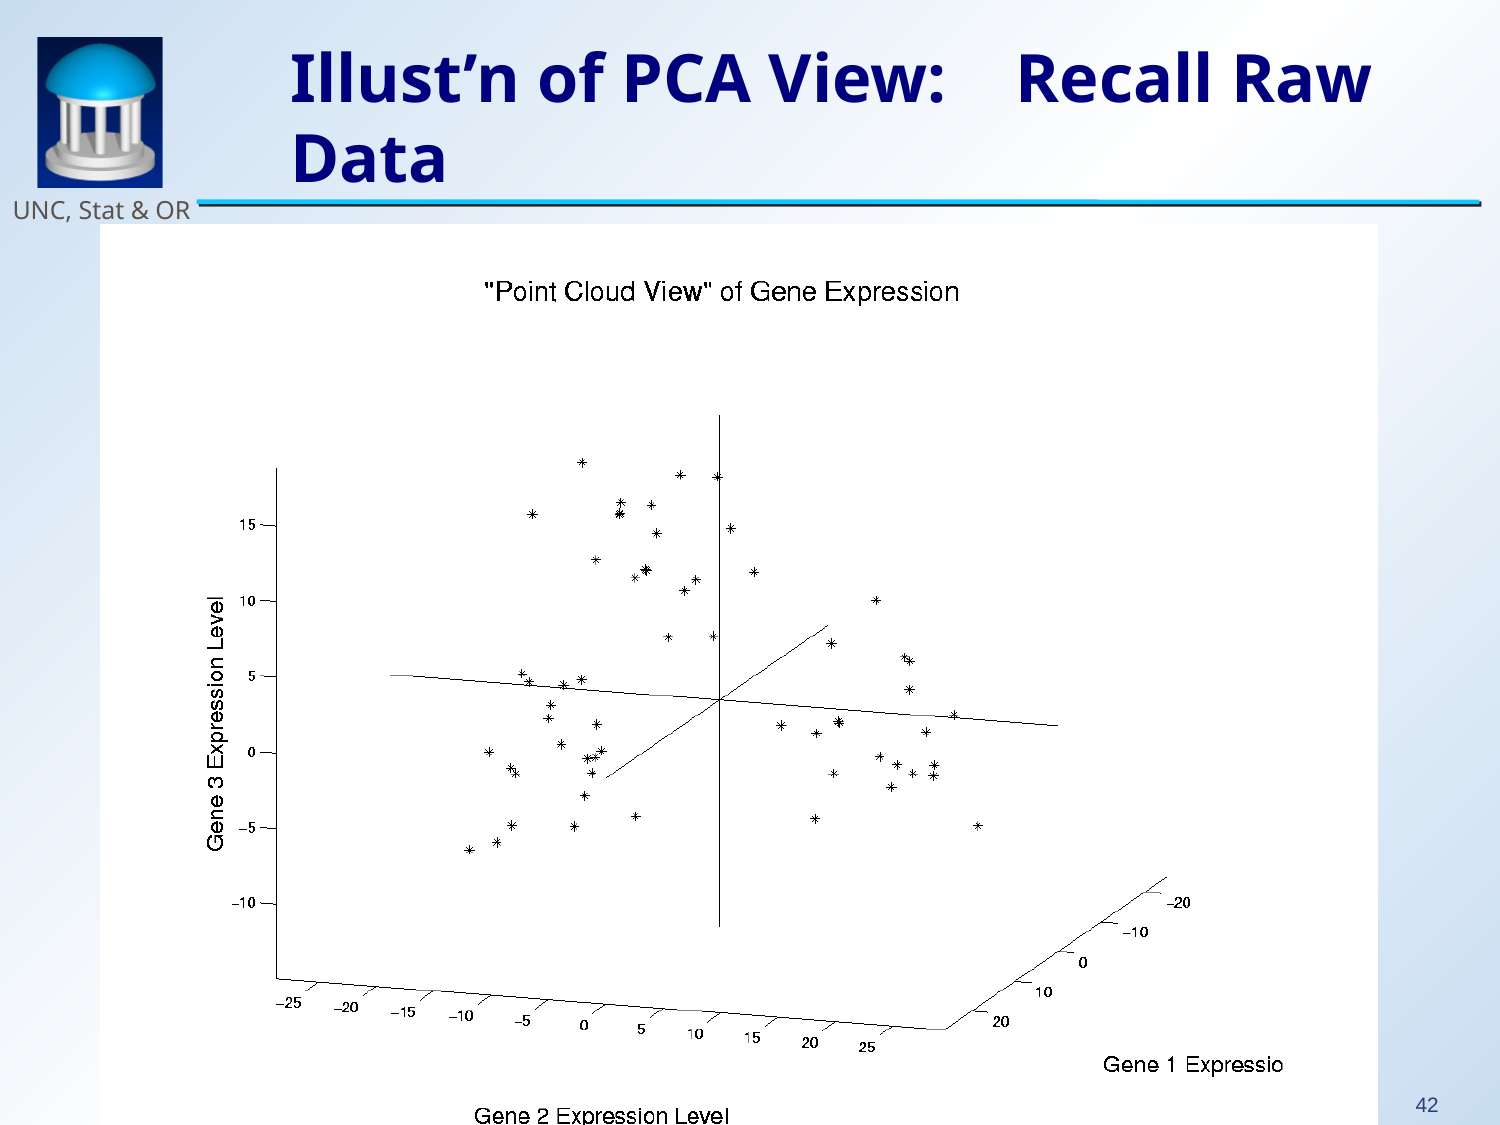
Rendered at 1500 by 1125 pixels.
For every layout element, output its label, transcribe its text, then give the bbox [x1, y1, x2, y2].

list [99, 224, 1378, 1125]
title Illust’n of PCA View: Recall Raw Data [274, 74, 1448, 156]
